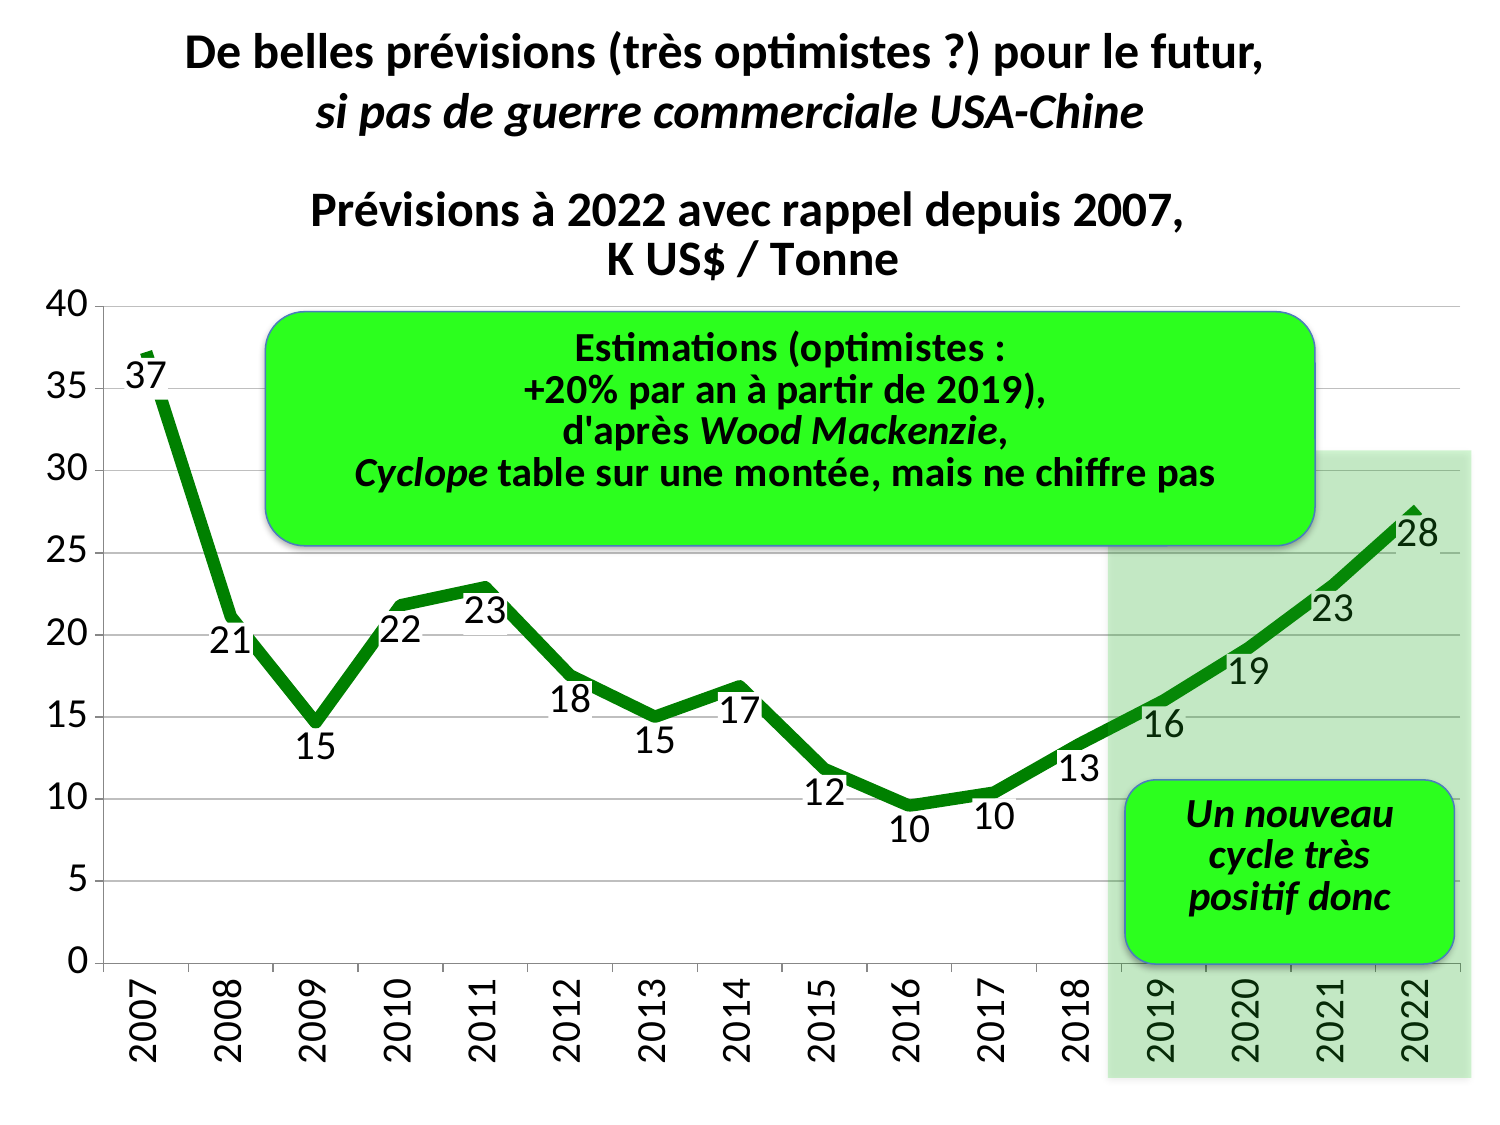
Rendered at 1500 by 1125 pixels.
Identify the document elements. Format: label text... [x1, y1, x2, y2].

title De belles prévisions (très optimistes ?) pour le futur, si pas de guerre commerciale USA-Chine [0, 0, 1461, 174]
chart [21, 173, 1479, 1089]
